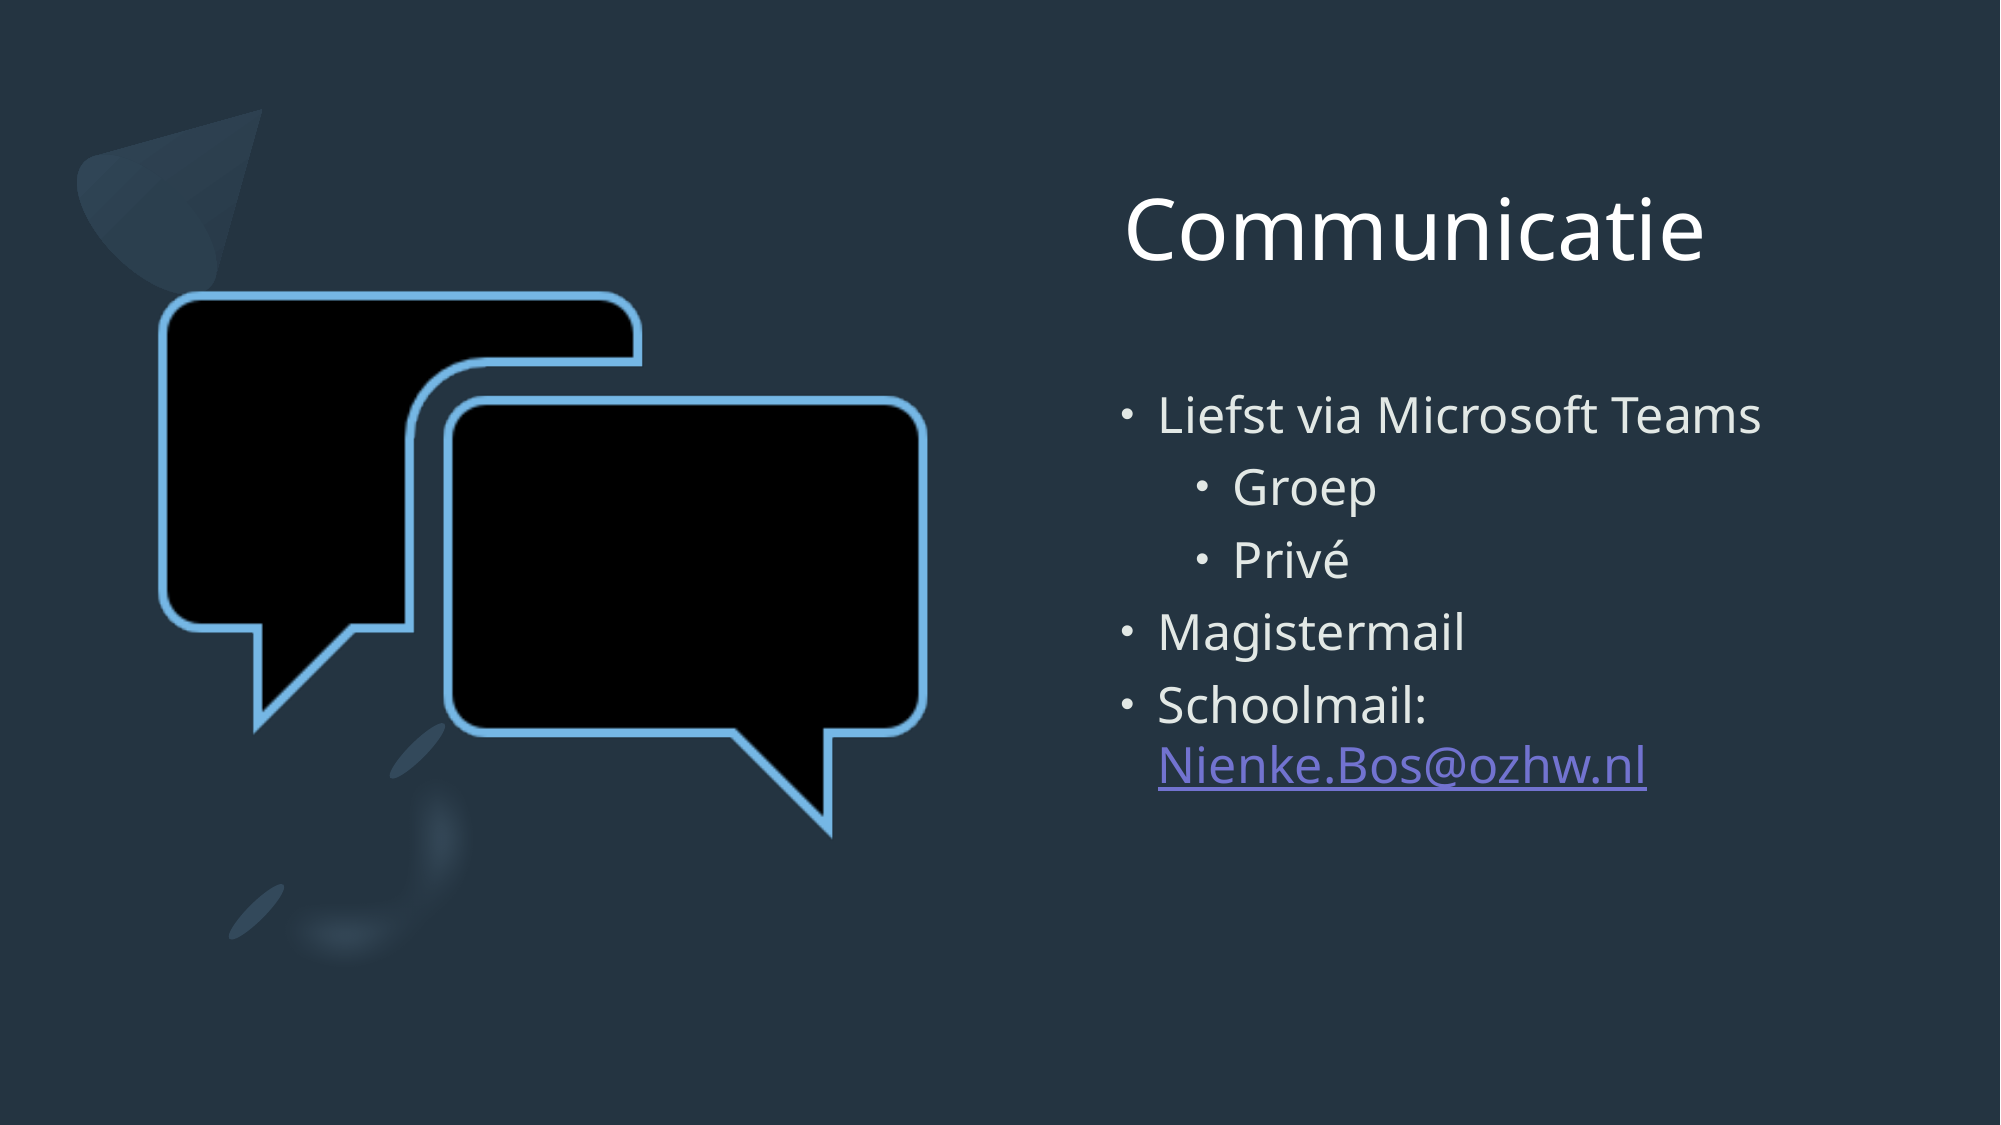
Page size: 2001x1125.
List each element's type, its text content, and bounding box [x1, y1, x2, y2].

picture [87, 106, 1000, 1019]
text_box Liefst via Microsoft Teams Groep Privé Magistermail Schoolmail: Nienke.Bos@ozhw.nl [1096, 375, 1847, 1038]
title Communicatie [1108, 87, 1847, 365]
